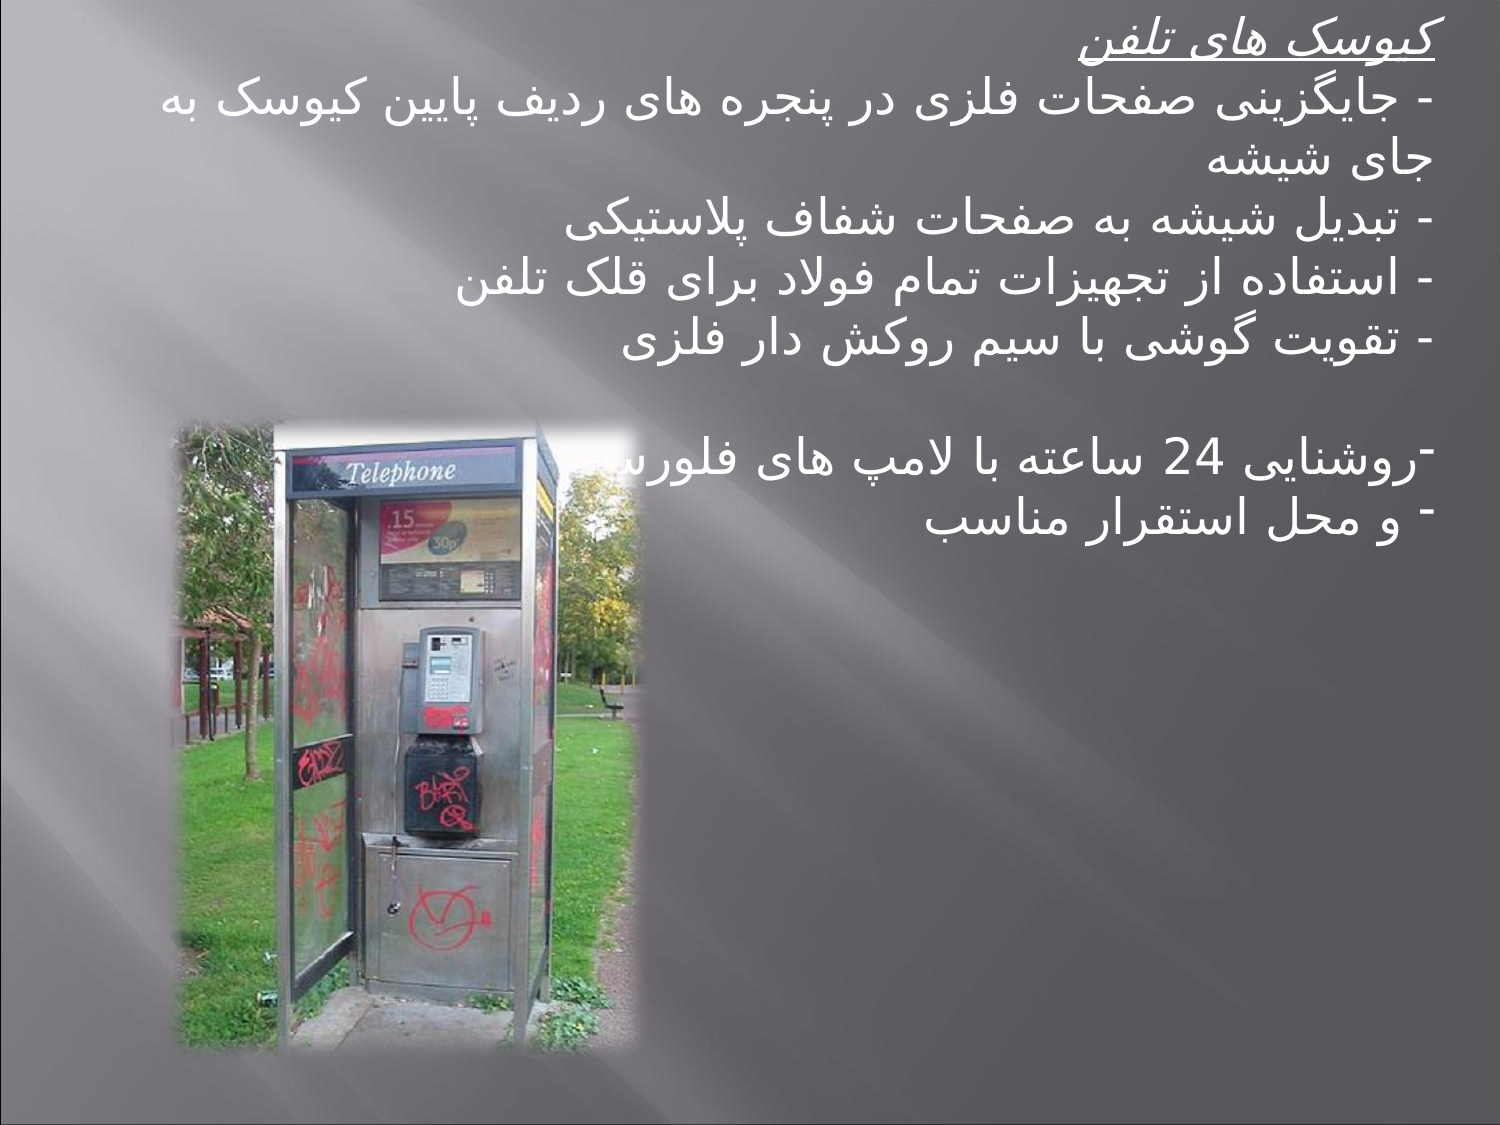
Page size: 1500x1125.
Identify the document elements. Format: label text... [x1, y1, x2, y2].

text_box کیوسک های تلفن - جایگزینی صفحات فلزی در پنجره های ردیف پایین کیوسک به جای شیشه - تبدیل شیشه به صفحات شفاف پلاستیکی - استفاده از تجهیزات تمام فولاد برای قلک تلفن - تقویت گوشی با سیم روکش دار فلزی روشنایی 24 ساعته با لامپ های فلورسنت و محل استقرار مناسب [99, 0, 1450, 553]
picture [0, 0, 1500, 1125]
